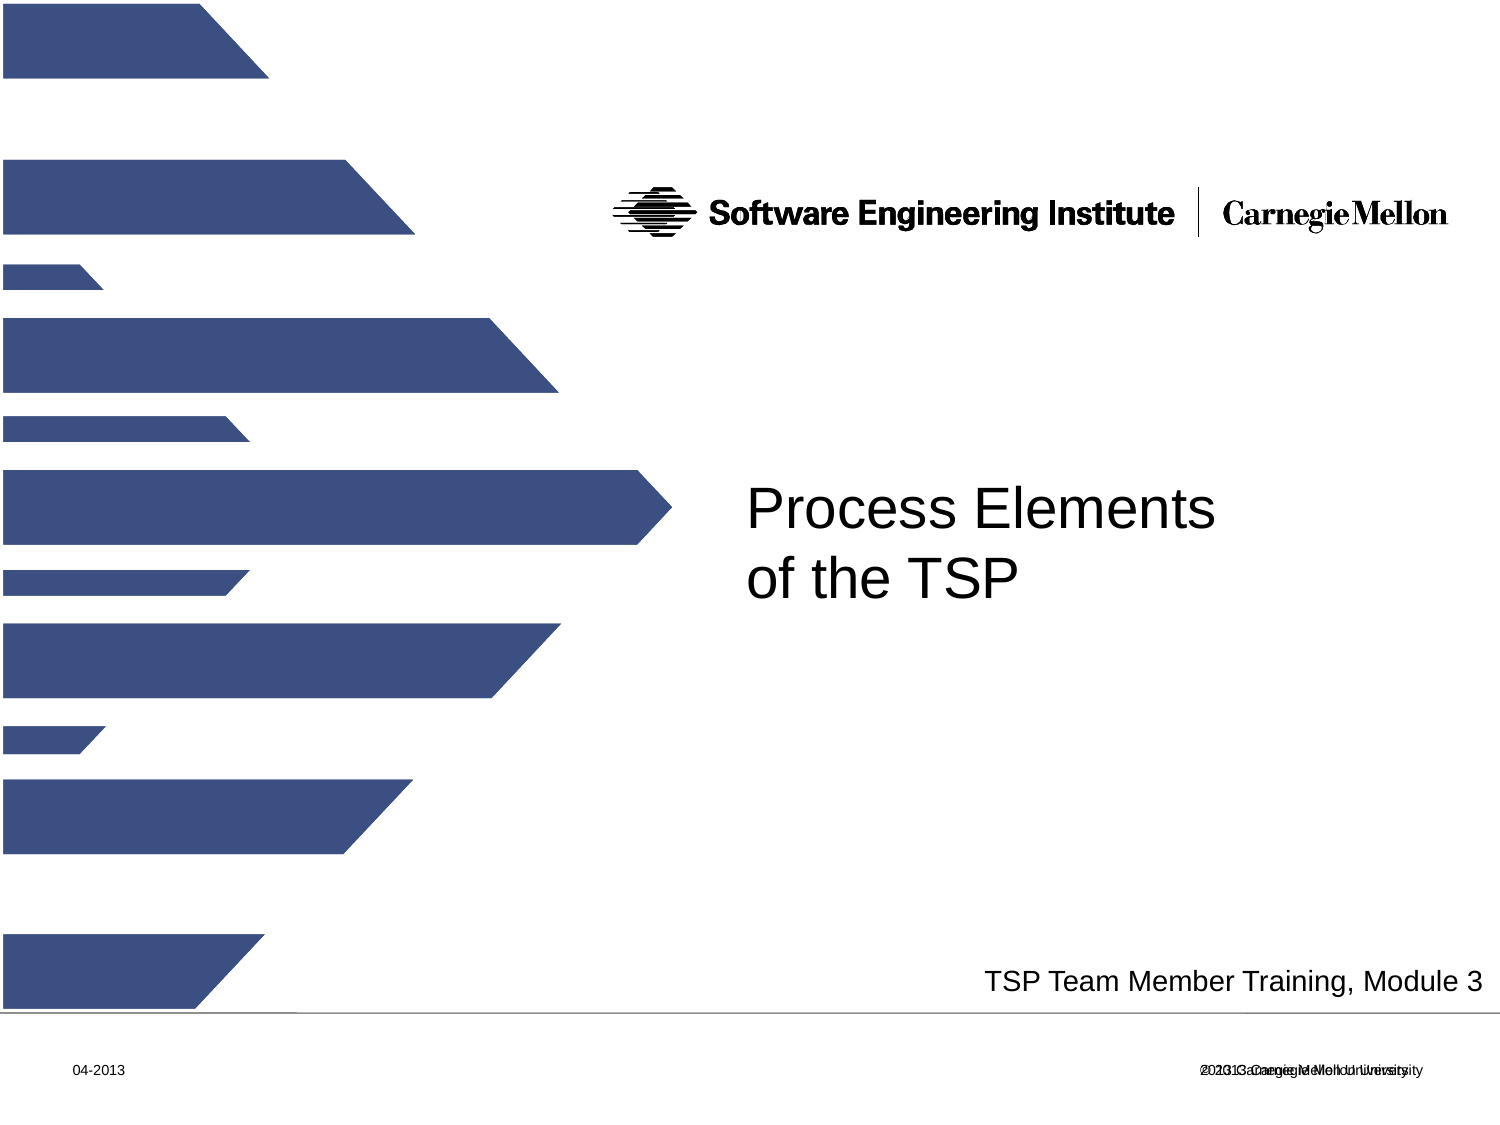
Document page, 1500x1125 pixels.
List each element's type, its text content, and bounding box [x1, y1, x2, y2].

text_box TSP Team Member Training, Module 3 [969, 955, 1499, 1005]
text_box Process Elements of the TSP [731, 463, 1249, 618]
